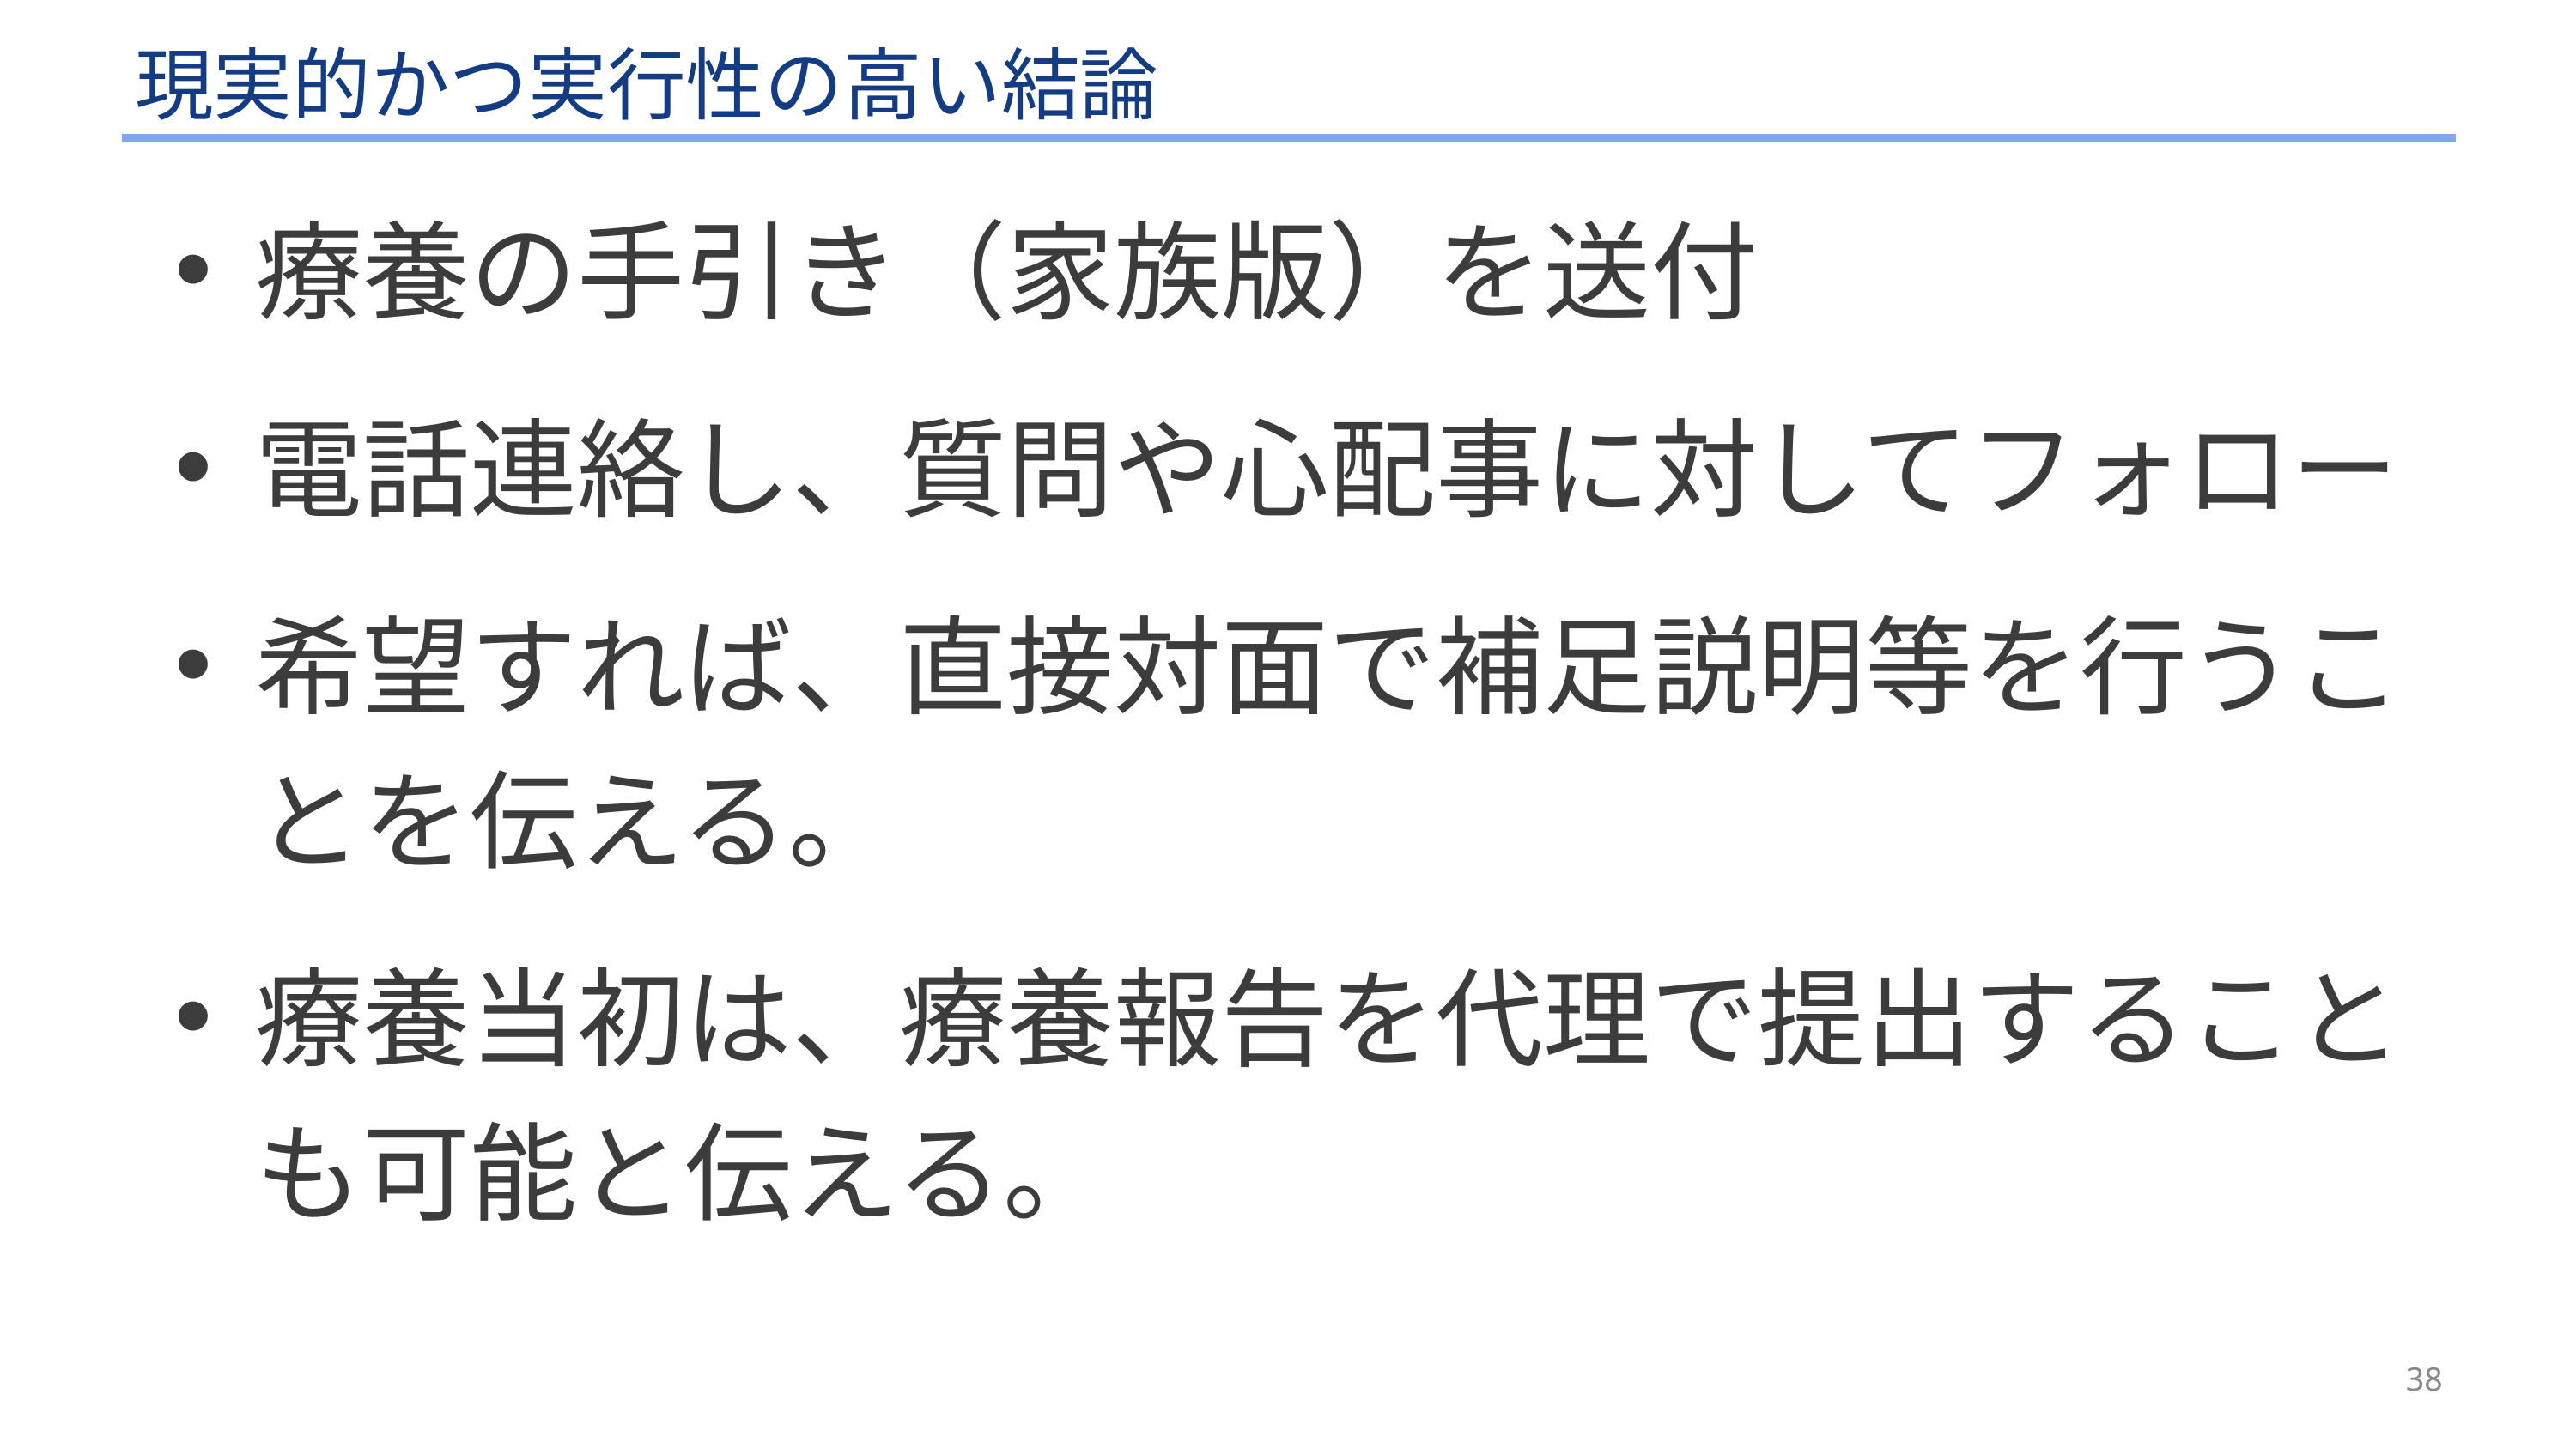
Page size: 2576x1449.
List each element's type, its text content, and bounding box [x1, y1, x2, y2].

slide_number 38 [2337, 1342, 2456, 1420]
list 療養の手引き（家族版）を送付 電話連絡し、質問や心配事に対してフォロー 希望すれば、直接対面で補足説明等を行うことを伝える。 療養当初は、療養報告を代理で提出することも可能と伝える。 [124, 171, 2456, 1317]
title 現実的かつ実行性の高い結論 [122, 39, 2454, 139]
